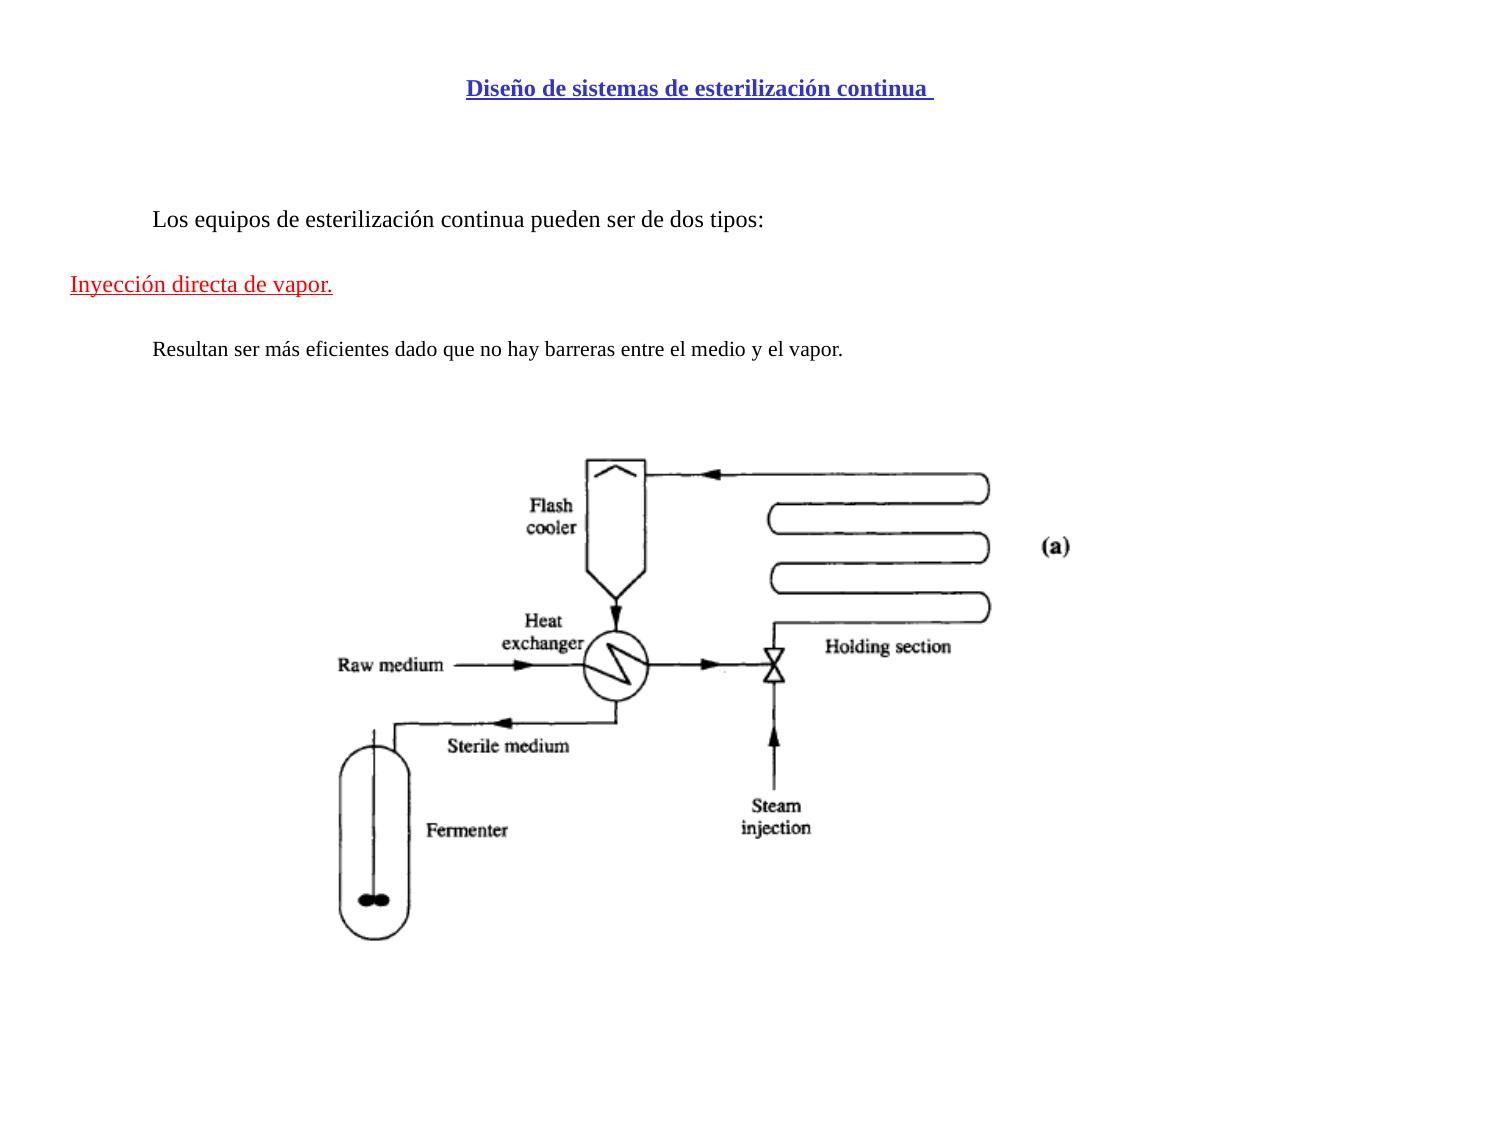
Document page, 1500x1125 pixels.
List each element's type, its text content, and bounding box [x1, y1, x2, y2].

text_box Diseño de sistemas de esterilización continua Los equipos de esterilización continua pueden ser de dos tipos: Inyección directa de vapor. Resultan ser más eficientes dado que no hay barreras entre el medio y el vapor. [37, 37, 1363, 700]
picture [128, 421, 1142, 969]
